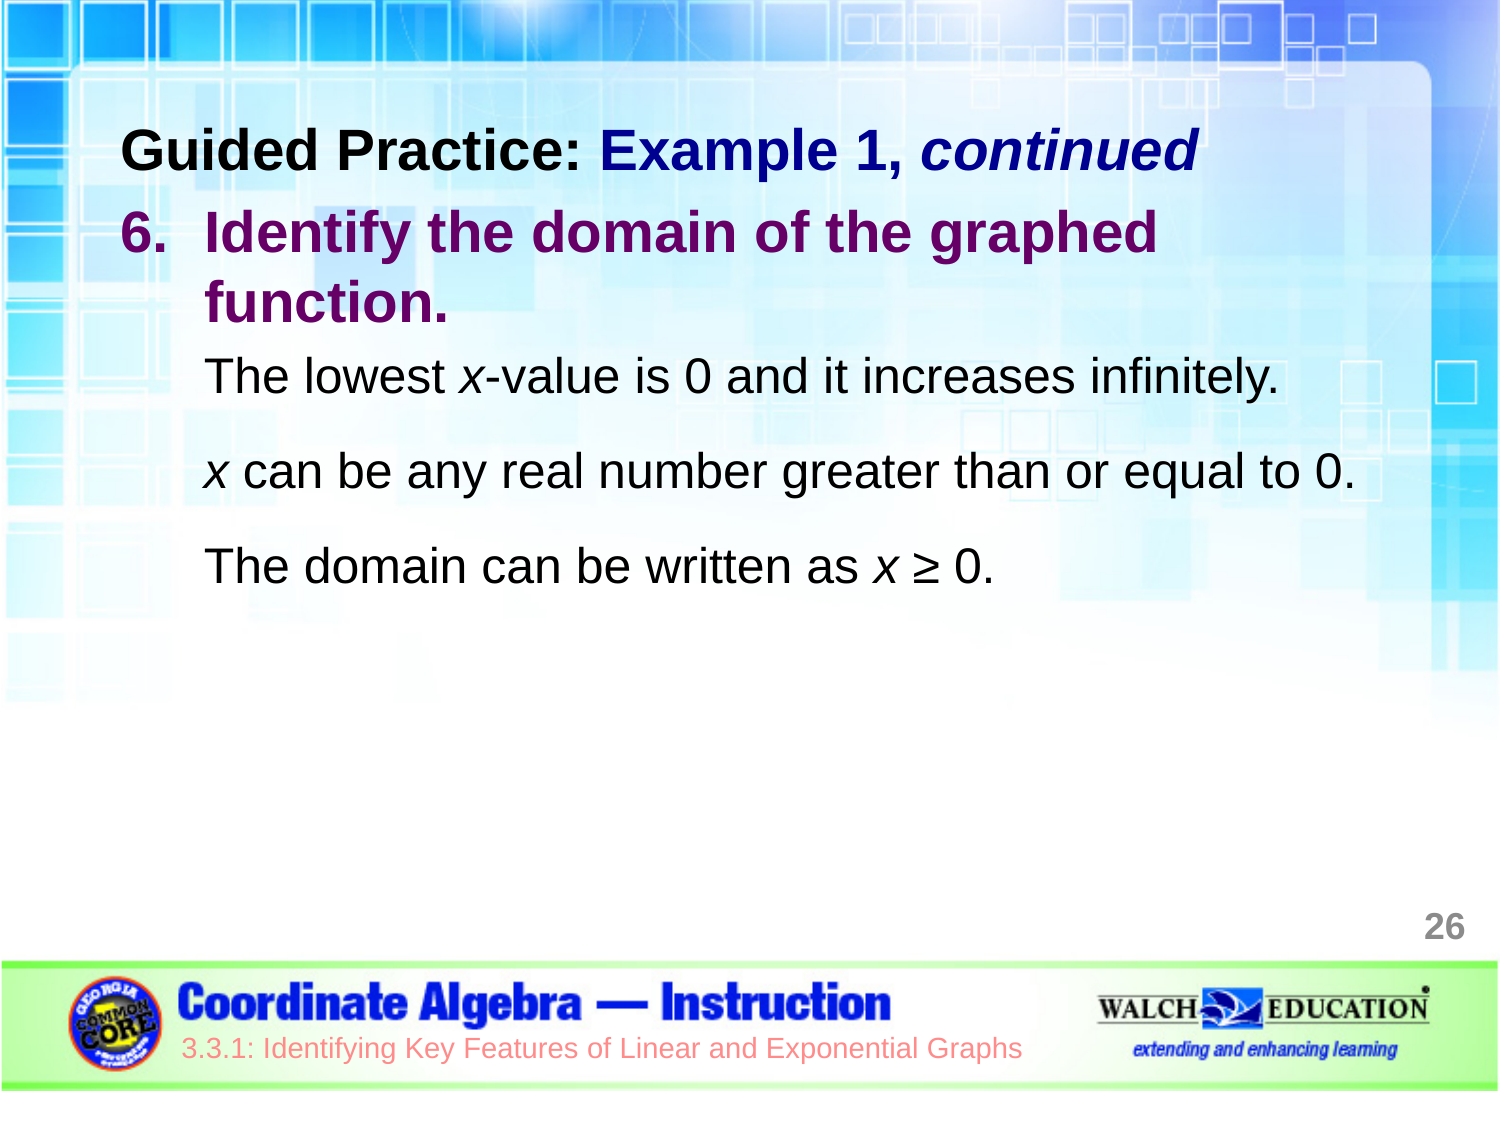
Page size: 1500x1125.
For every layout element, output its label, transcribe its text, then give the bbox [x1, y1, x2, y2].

footer 3.3.1: Identifying Key Features of Linear and Exponential Graphs [166, 1024, 1080, 1069]
slide_number 26 [1361, 901, 1481, 949]
picture [1, 0, 1500, 1091]
subtitle Guided Practice: Example 1, continued Identify the domain of the graphed function. The lowest x-value is 0 and it increases infinitely. x can be any real number greater than or equal to 0. The domain can be written as x ≥ 0. [105, 105, 1394, 925]
